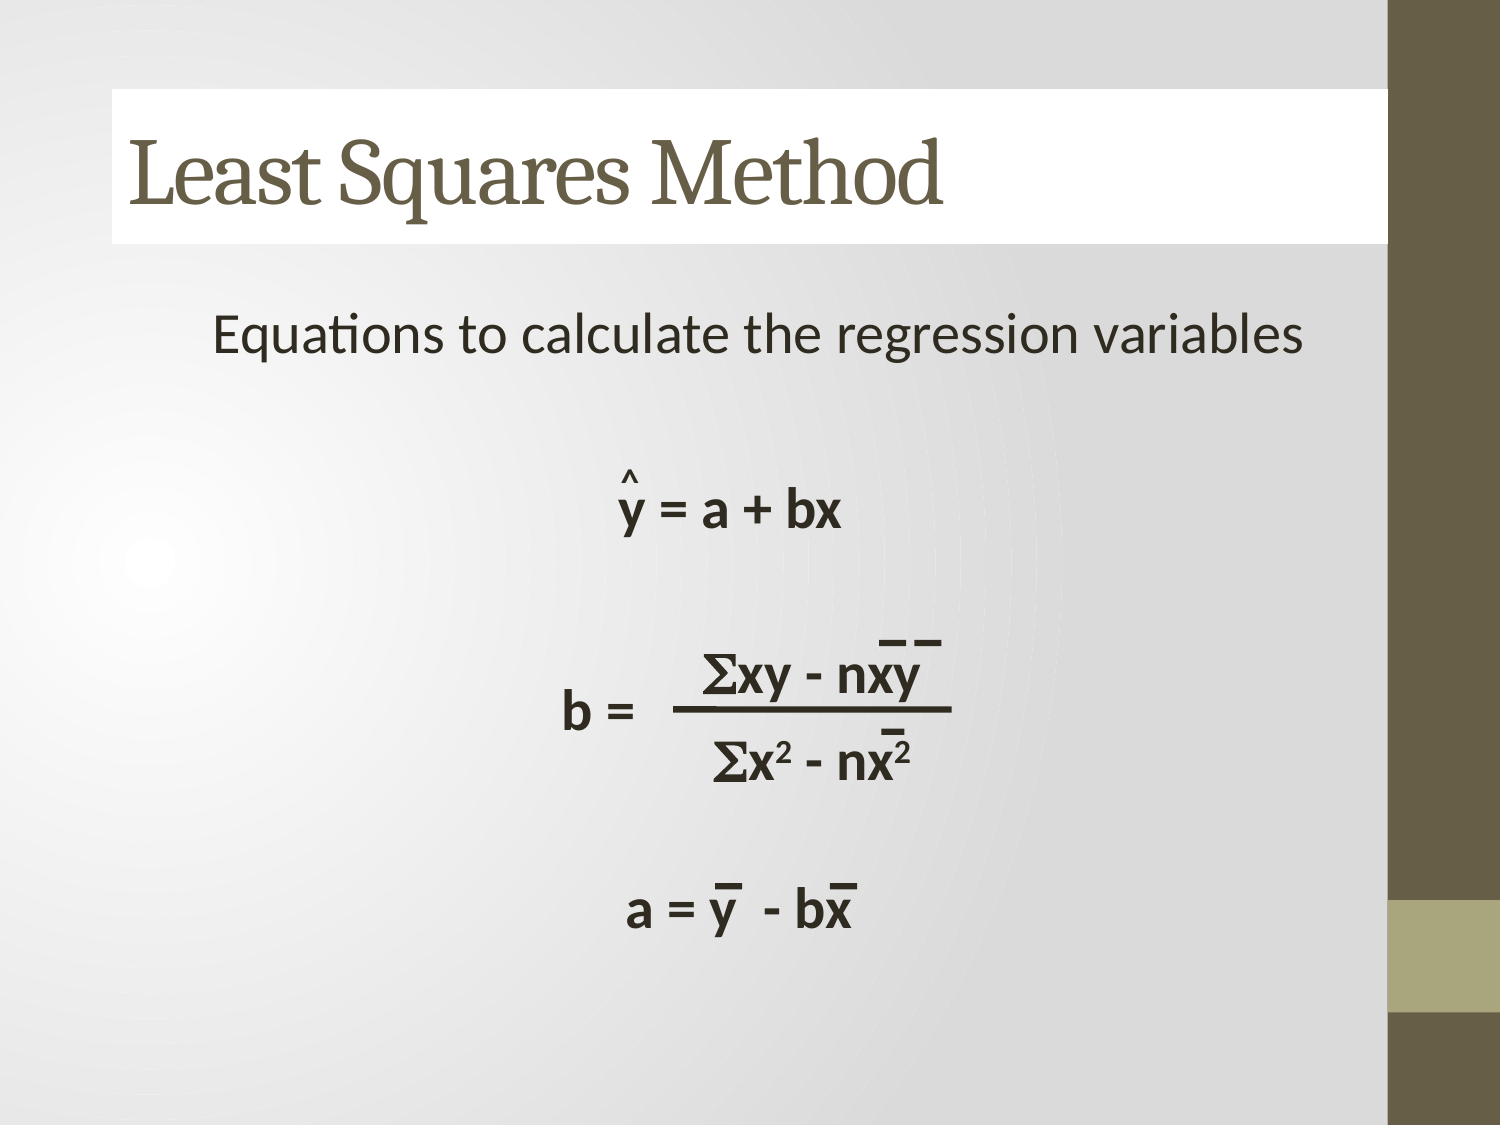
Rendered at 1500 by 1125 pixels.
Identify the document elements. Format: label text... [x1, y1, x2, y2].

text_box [601, 449, 861, 550]
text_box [608, 862, 870, 950]
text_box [546, 609, 953, 800]
text_box Equations to calculate the regression variables [198, 287, 1320, 373]
text_box Least Squares Method [112, 89, 1388, 244]
